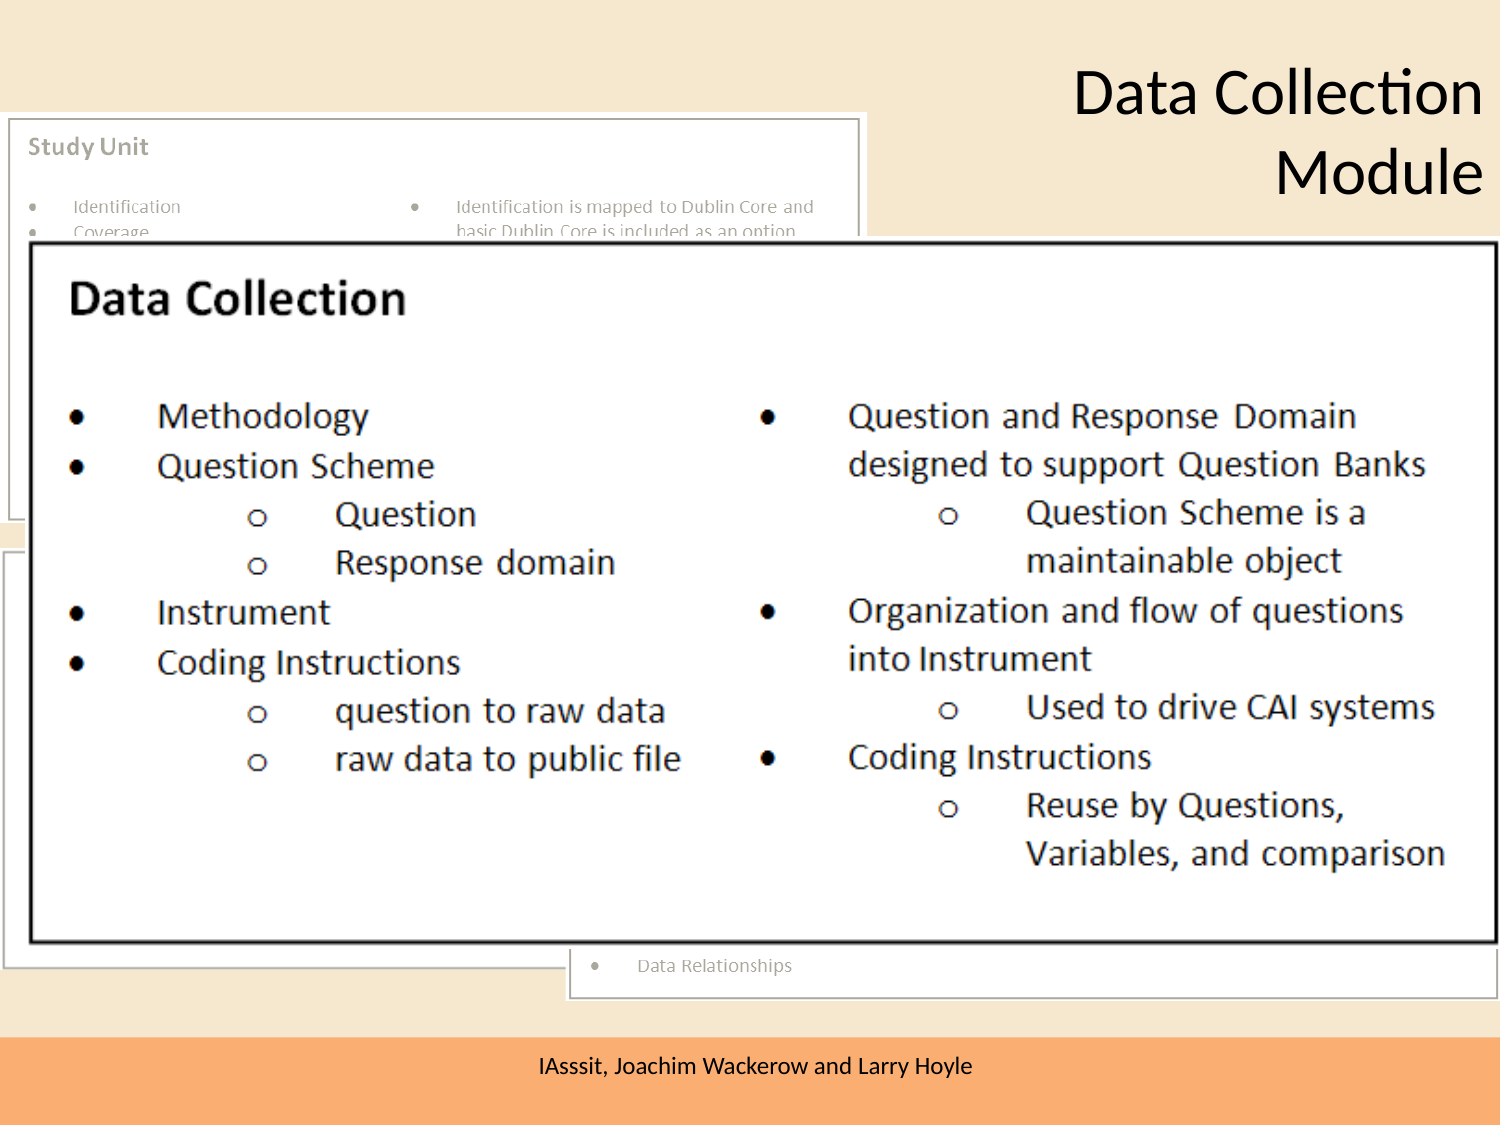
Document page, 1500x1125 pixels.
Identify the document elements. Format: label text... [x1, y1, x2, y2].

title Data Collection Module [839, 0, 1500, 235]
footer IAsssit, Joachim Wackerow and Larry Hoyle [399, 1042, 1113, 1103]
picture [0, 111, 1500, 1001]
